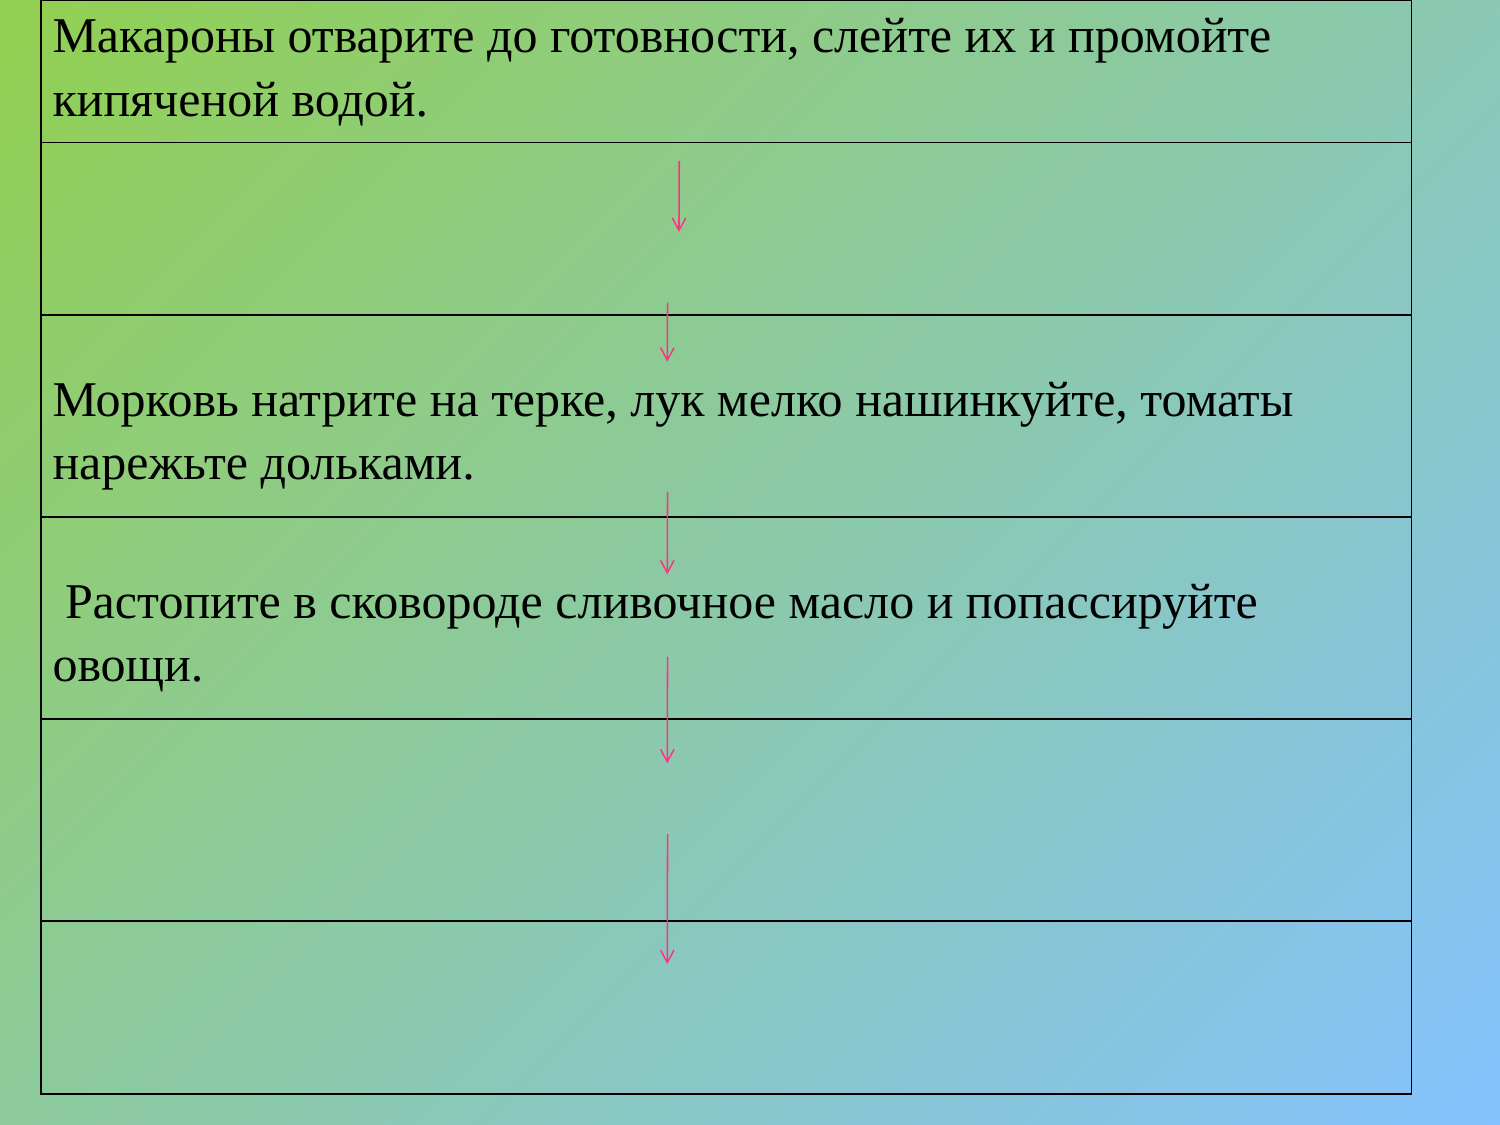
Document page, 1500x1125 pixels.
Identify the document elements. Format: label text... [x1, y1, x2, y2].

table_cell [42, 143, 1411, 314]
table_cell Растопите в сковороде сливочное масло и попассируйте овощи. [42, 518, 1411, 718]
table_cell [42, 720, 1411, 920]
table_cell Морковь натрите на терке, лук мелко нашинкуйте, томаты нарежьте дольками. [42, 316, 1411, 516]
table_cell [42, 922, 1411, 1093]
table_header Макароны отварите до готовности, слейте их и промойте кипяченой водой. [42, 1, 1411, 142]
